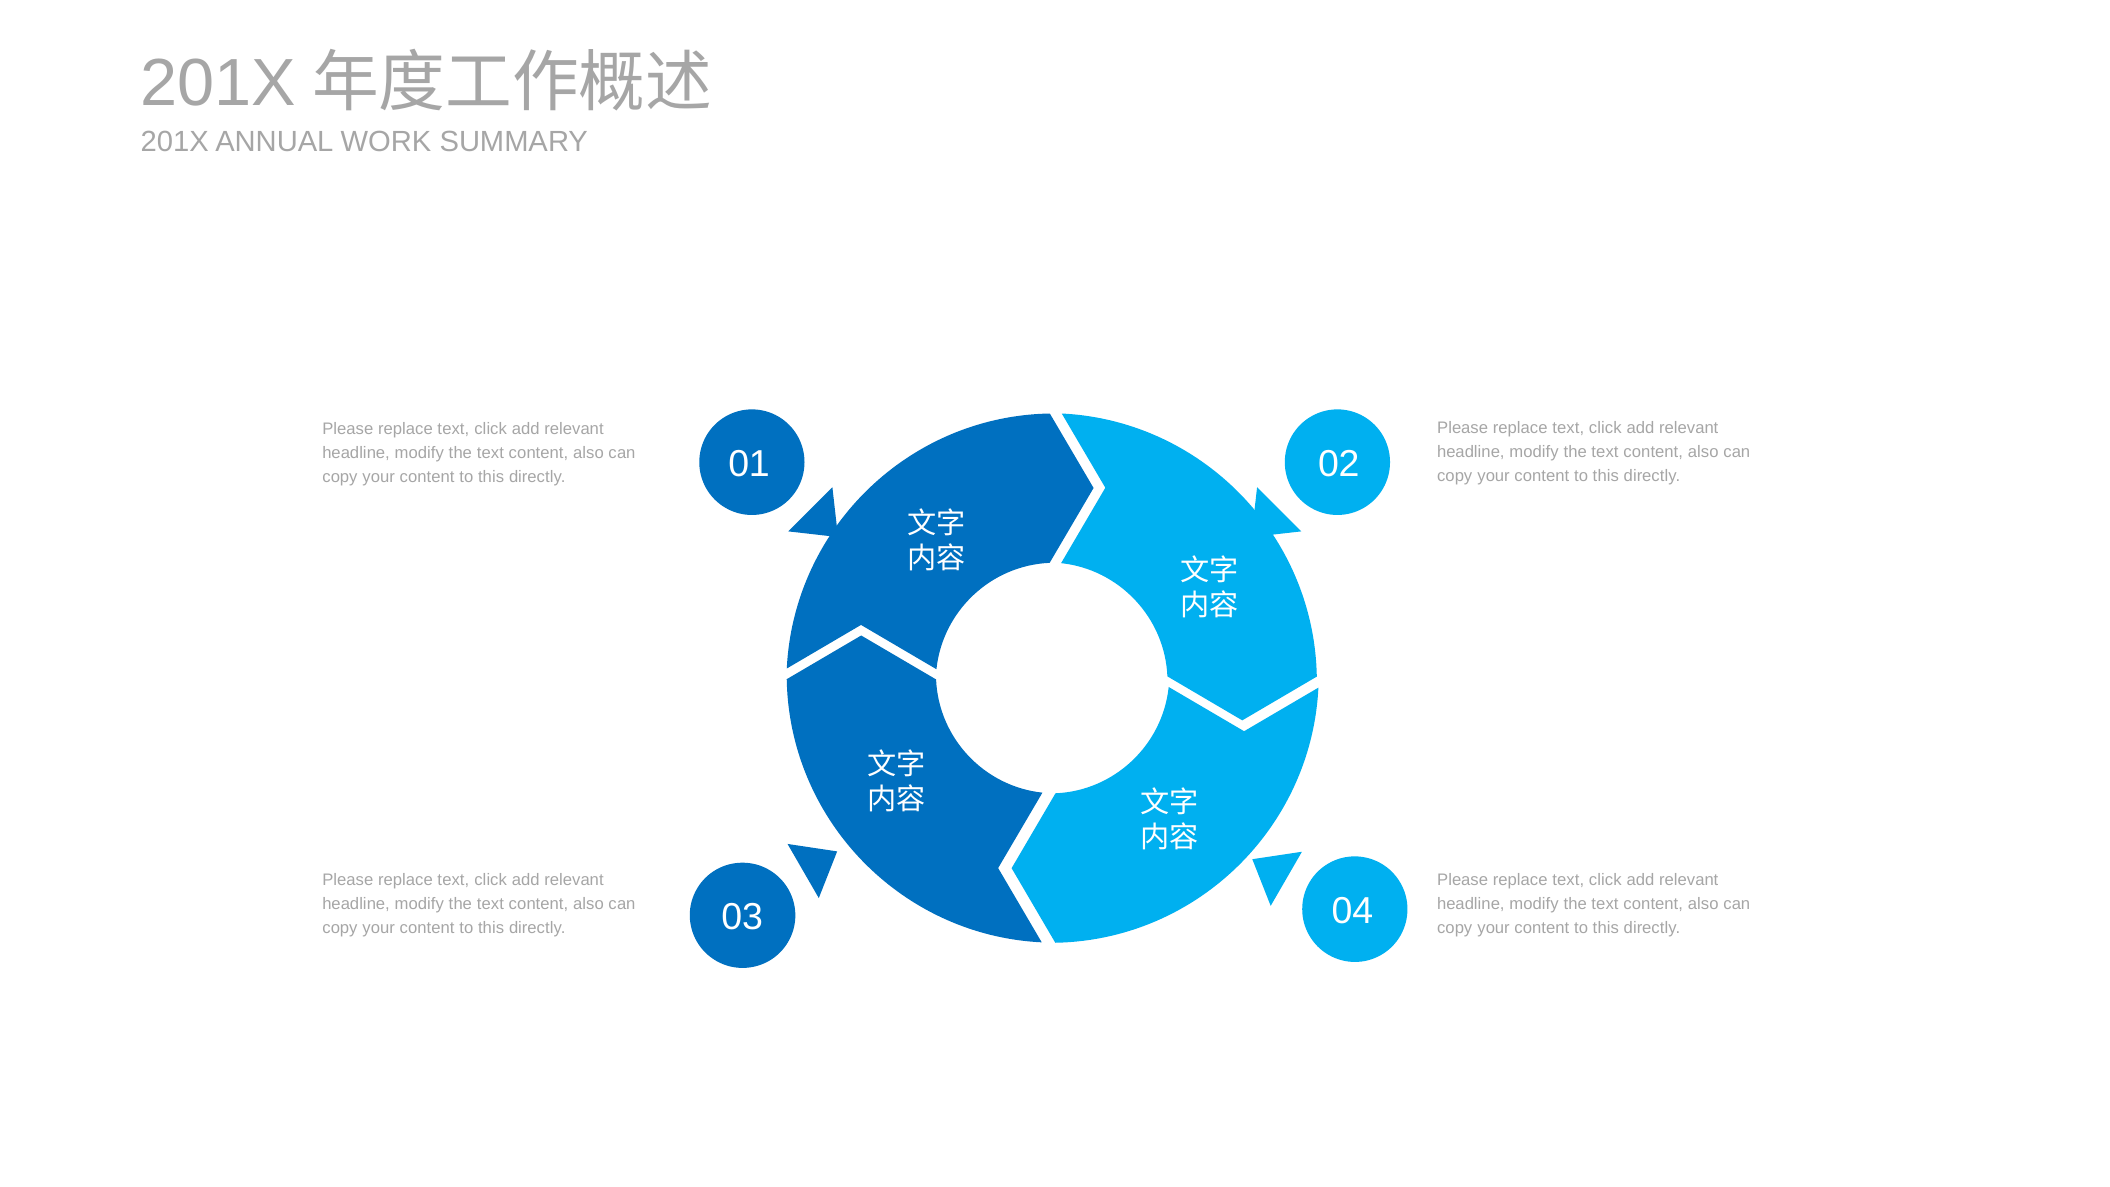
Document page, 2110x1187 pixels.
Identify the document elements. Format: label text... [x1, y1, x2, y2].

text_box 文字内容 [895, 483, 979, 595]
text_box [1234, 409, 1391, 543]
text_box Please replace text, click add relevant headline, modify the text content, also can copy your content to this directly. [322, 865, 660, 937]
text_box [699, 409, 856, 543]
text_box [786, 635, 1043, 943]
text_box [1248, 835, 1405, 969]
text_box Please replace text, click add relevant headline, modify the text content, also can copy your content to this directly. [1437, 865, 1782, 937]
text_box [786, 413, 1094, 670]
text_box 文字内容 [1127, 762, 1212, 875]
text_box [1061, 413, 1317, 721]
text_box Please replace text, click add relevant headline, modify the text content, also can copy your content to this directly. [322, 414, 660, 486]
text_box 201X年度工作概述 [140, 38, 789, 119]
text_box 文字内容 [855, 724, 939, 836]
text_box 201X ANNUAL WORK SUMMARY [140, 122, 602, 158]
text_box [684, 827, 841, 961]
text_box [1011, 686, 1319, 943]
text_box 文字内容 [1167, 530, 1252, 643]
text_box Please replace text, click add relevant headline, modify the text content, also can copy your content to this directly. [1437, 413, 1782, 485]
